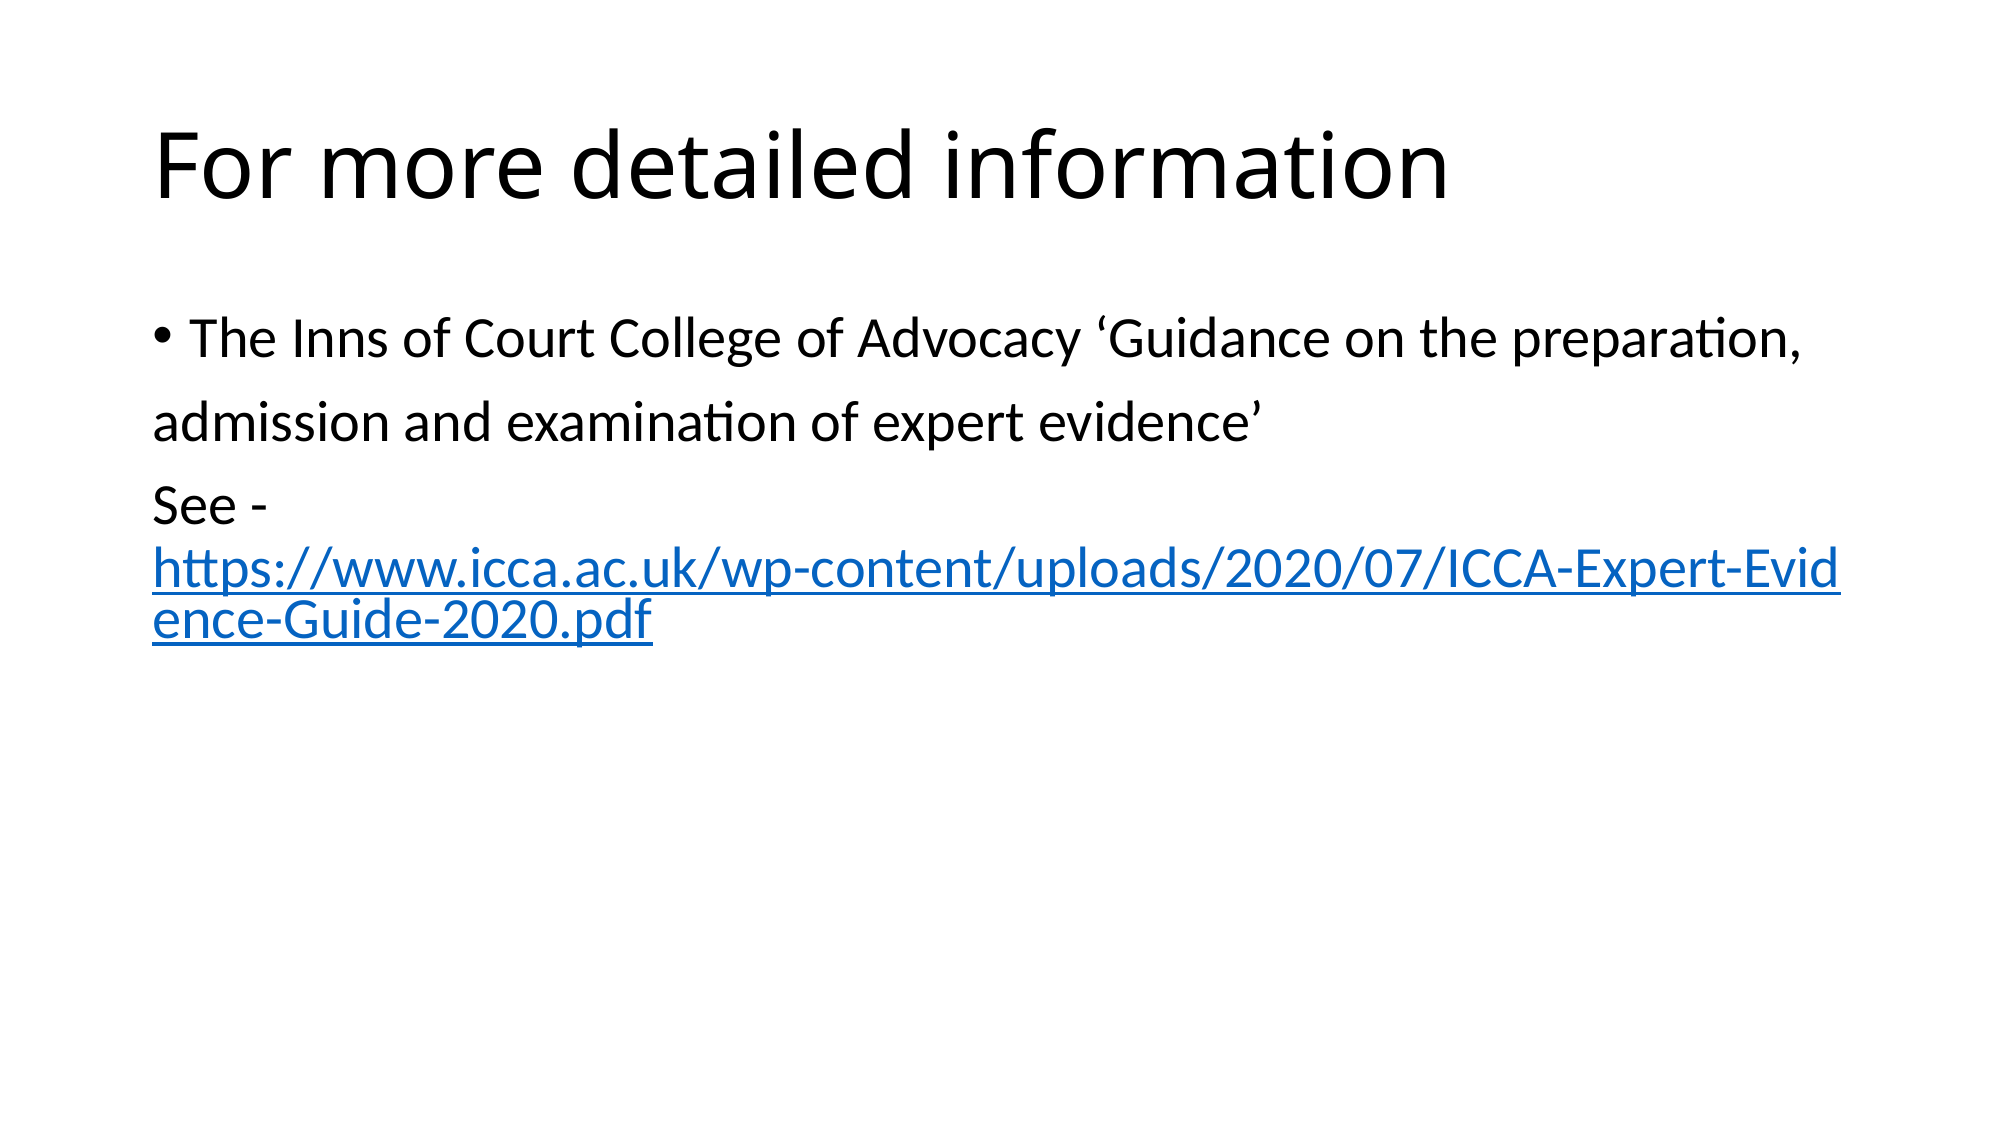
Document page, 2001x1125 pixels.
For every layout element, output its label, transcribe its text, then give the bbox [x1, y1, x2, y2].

list The Inns of Court College of Advocacy ‘Guidance on the preparation, admission and examination of expert evidence’ See - https://www.icca.ac.uk/wp-content/uploads/2020/07/ICCA-Expert-Evidence-Guide-2020.pdf [137, 299, 1863, 1014]
title For more detailed information [137, 59, 1863, 278]
